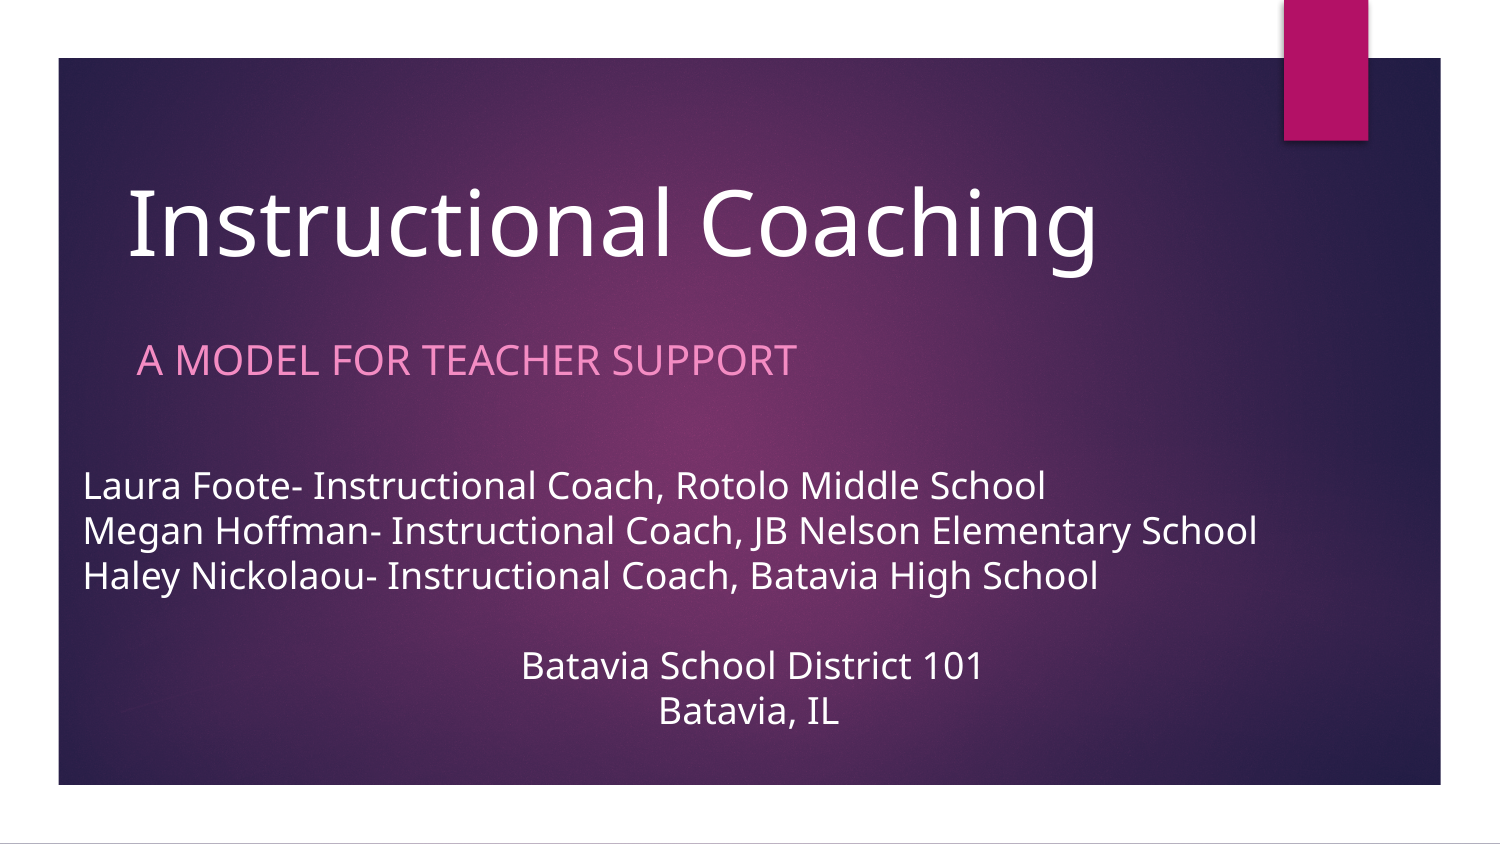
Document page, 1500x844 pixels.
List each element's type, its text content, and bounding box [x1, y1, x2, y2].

subtitle A Model for Teacher Support [121, 318, 1397, 446]
text_box Laura Foote- Instructional Coach, Rotolo Middle School Megan Hoffman- Instructional Coach, JB Nelson Elementary School Haley Nickolaou- Instructional Coach, Batavia High School Batavia School District 101 Batavia, IL [67, 446, 1440, 786]
title Instructional Coaching [112, 99, 1388, 290]
